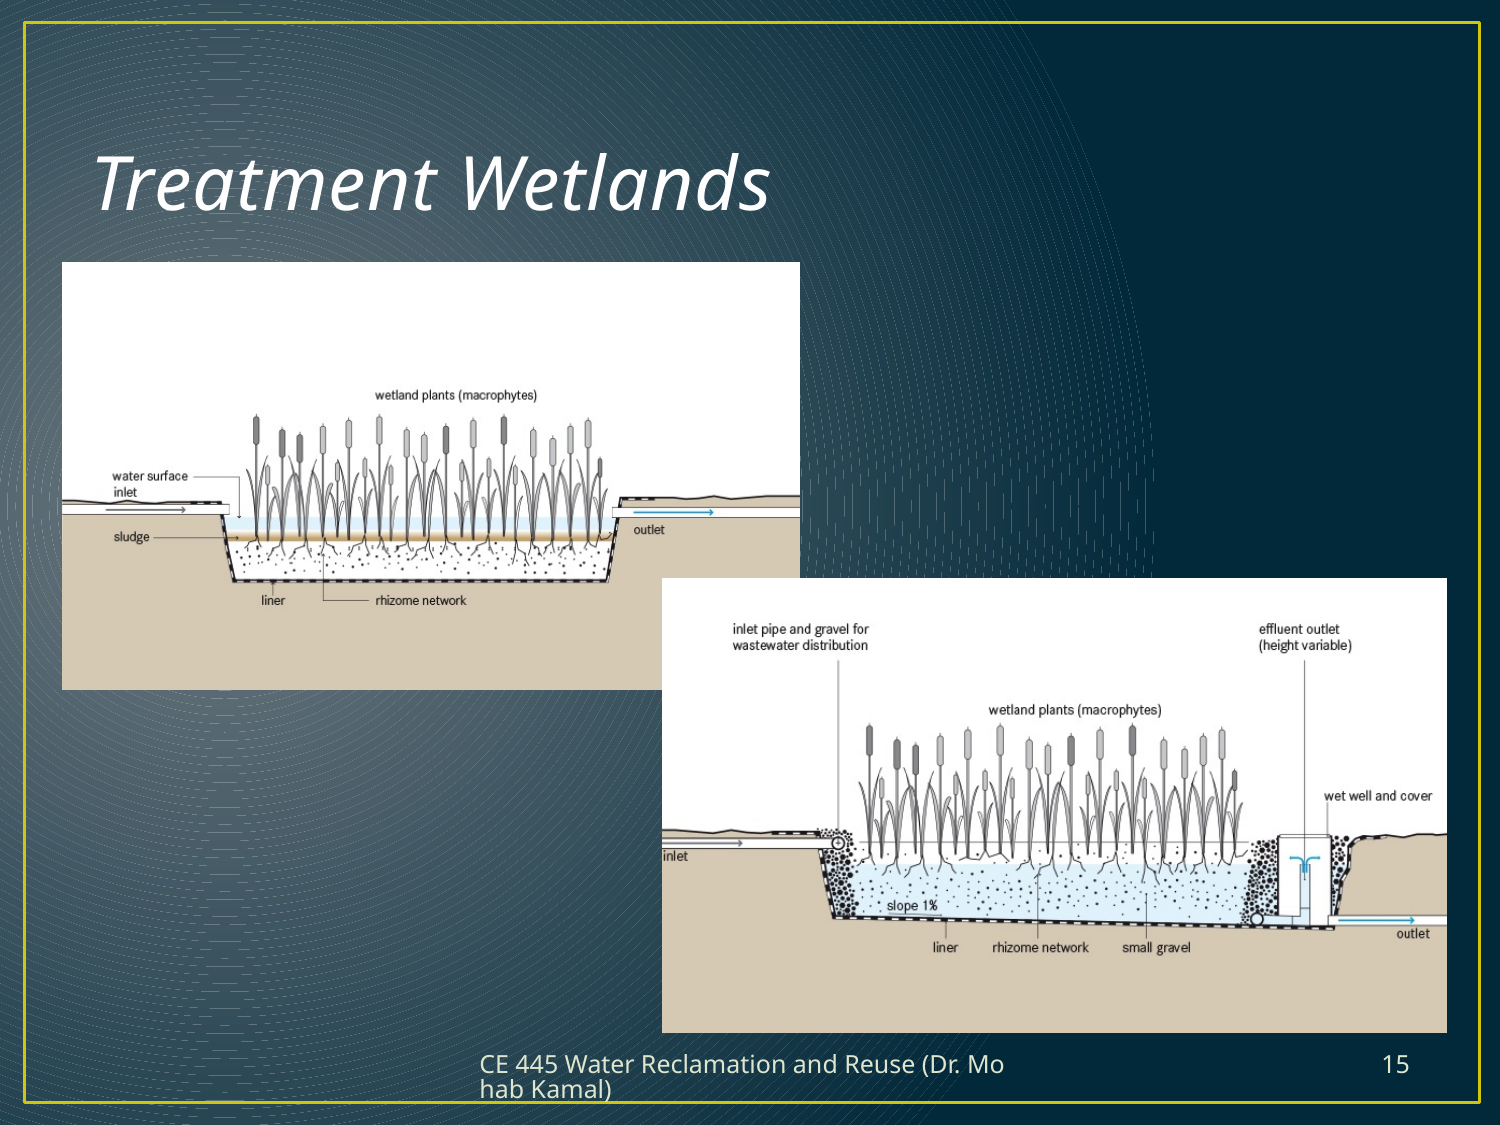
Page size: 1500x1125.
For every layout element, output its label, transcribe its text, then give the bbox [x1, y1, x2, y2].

picture [62, 262, 801, 690]
title Treatment Wetlands [75, 45, 1425, 233]
slide_number 15 [1074, 1044, 1425, 1096]
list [662, 577, 1447, 1033]
footer CE 445 Water Reclamation and Reuse (Dr. Mohab Kamal) [464, 1035, 1036, 1096]
picture [1118, 572, 1126, 577]
